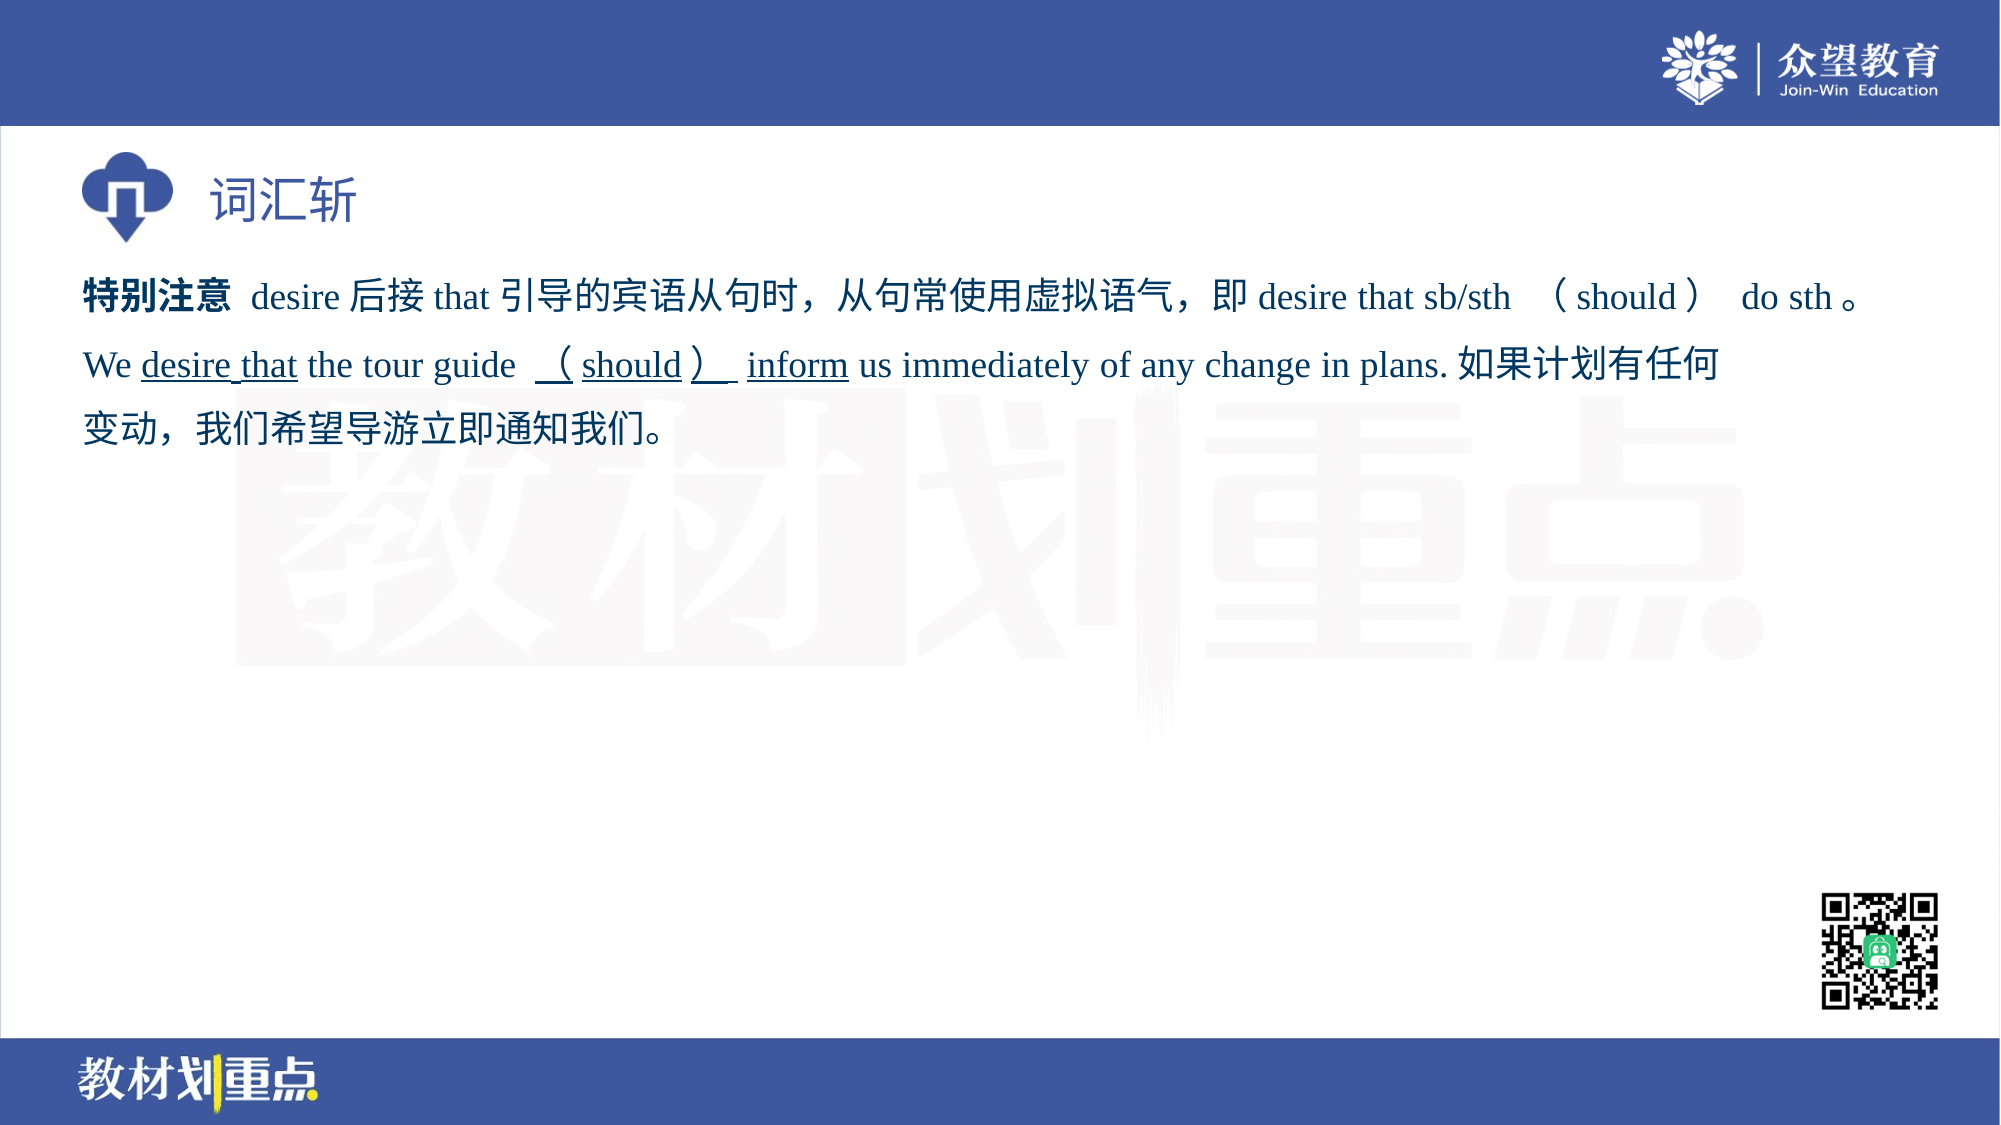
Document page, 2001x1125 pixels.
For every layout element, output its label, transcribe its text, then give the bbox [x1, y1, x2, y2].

picture [0, 0, 2000, 1125]
text_box 特别注意 desire后接that引导的宾语从句时，从句常使用虚拟语气，即desire that sb/sth （should） do sth。 We desire that the tour guide （should） inform us immediately of any change in plans.如果计划有任何 变动，我们希望导游立即通知我们。 [82, 247, 1817, 444]
